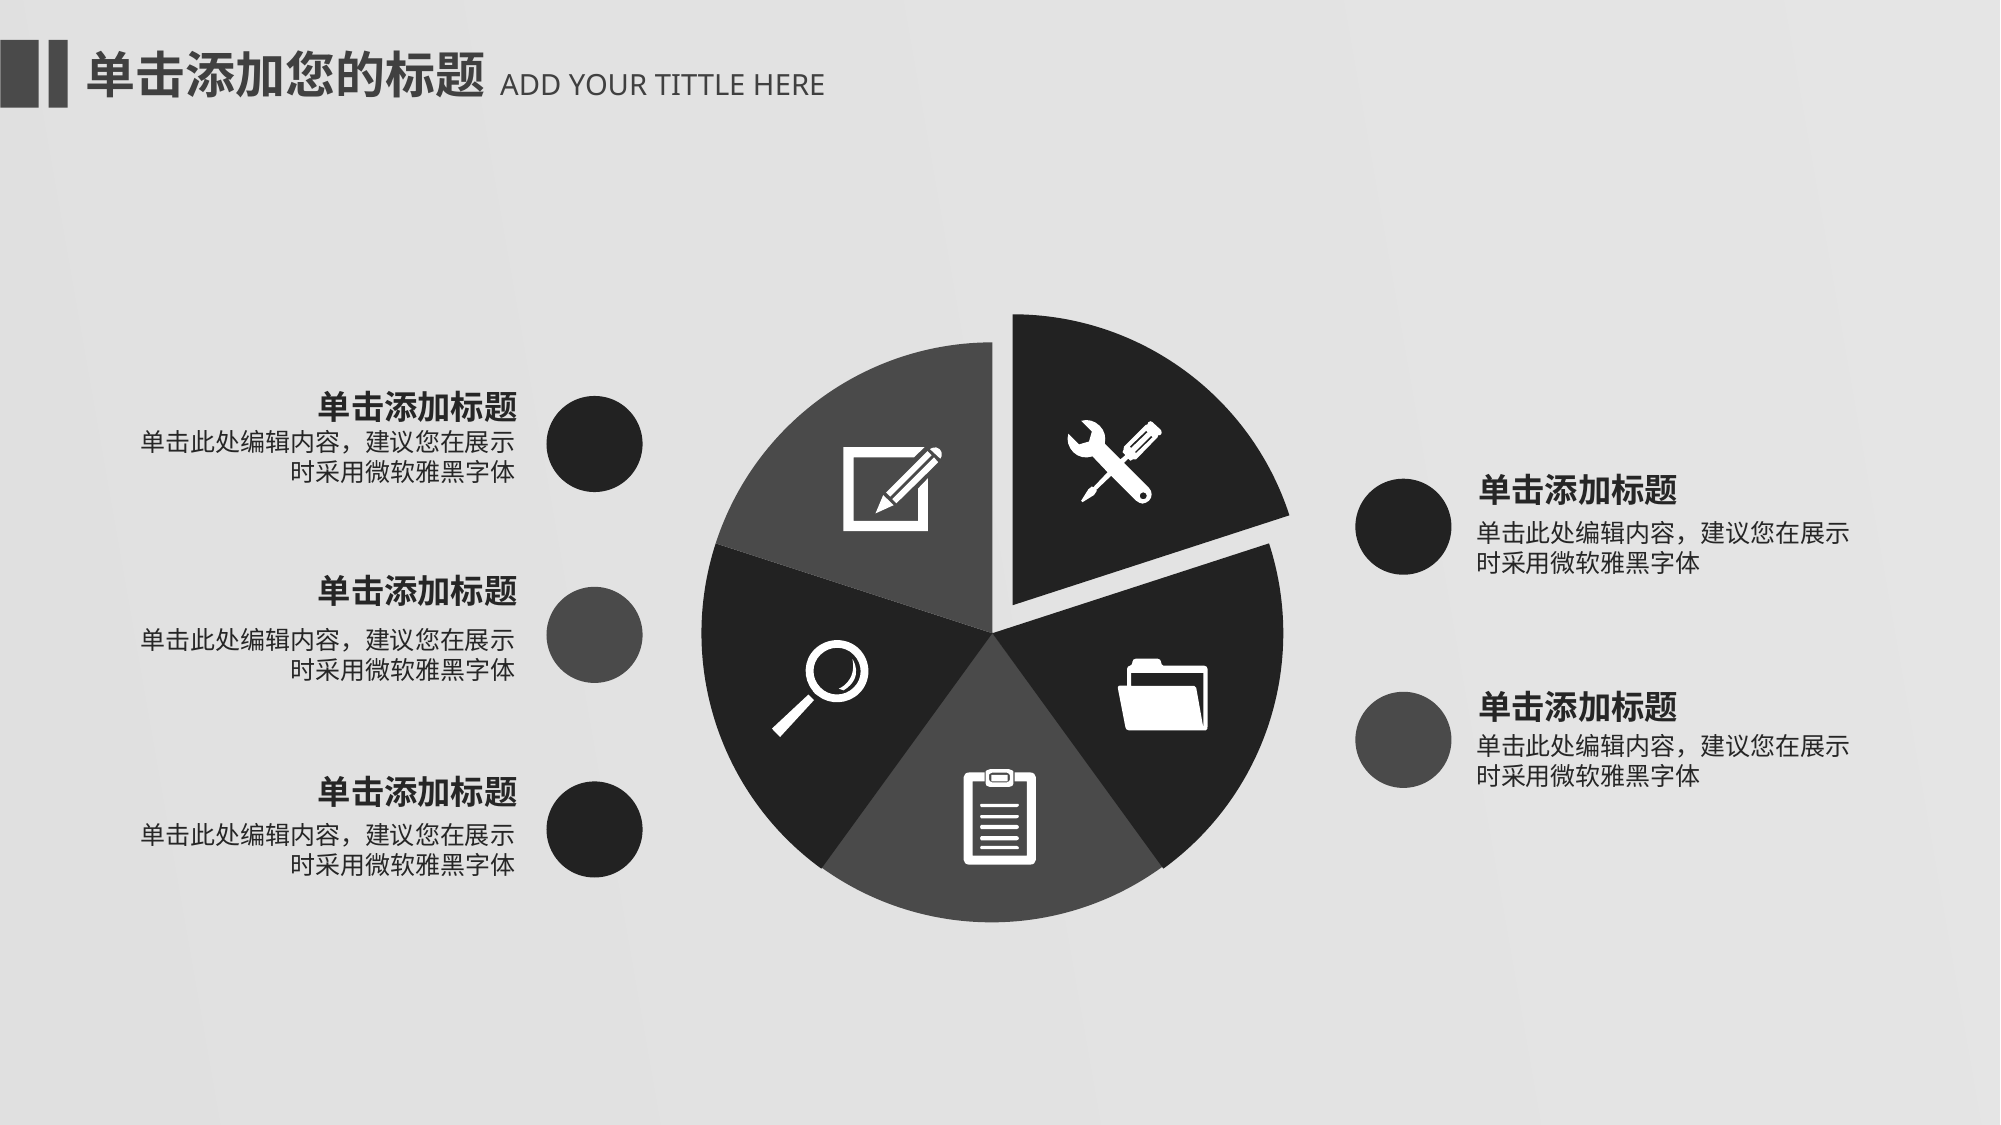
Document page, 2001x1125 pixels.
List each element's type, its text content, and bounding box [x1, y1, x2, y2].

text_box [1117, 658, 1208, 731]
text_box 单击此处编辑内容，建议您在展示时采用微软雅黑字体 [1476, 517, 1863, 578]
text_box [823, 636, 1162, 924]
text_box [771, 637, 872, 737]
text_box 单击添加标题 [134, 763, 533, 819]
text_box [1011, 313, 1291, 607]
text_box ADD YOUR TITTLE HERE [485, 59, 856, 109]
text_box 单击此处编辑内容，建议您在展示时采用微软雅黑字体 [1476, 730, 1863, 791]
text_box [963, 769, 1036, 865]
text_box [700, 545, 993, 871]
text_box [843, 445, 945, 532]
text_box [1354, 477, 1453, 576]
text_box 单击添加标题 [1463, 674, 1863, 737]
text_box [993, 542, 1285, 871]
text_box [546, 586, 643, 683]
text_box [545, 394, 644, 494]
text_box [714, 341, 994, 635]
text_box 单击添加您的标题 [71, 36, 511, 111]
text_box 单击此处编辑内容，建议您在展示时采用微软雅黑字体 [134, 426, 516, 487]
text_box 单击此处编辑内容，建议您在展示时采用微软雅黑字体 [134, 819, 516, 880]
text_box 单击添加标题 [157, 378, 533, 434]
text_box 单击添加标题 [157, 568, 533, 612]
text_box [545, 780, 644, 879]
text_box 单击此处编辑内容，建议您在展示时采用微软雅黑字体 [134, 624, 516, 685]
text_box [1067, 420, 1162, 504]
text_box [1355, 691, 1452, 788]
text_box 单击添加标题 [1463, 461, 1848, 518]
